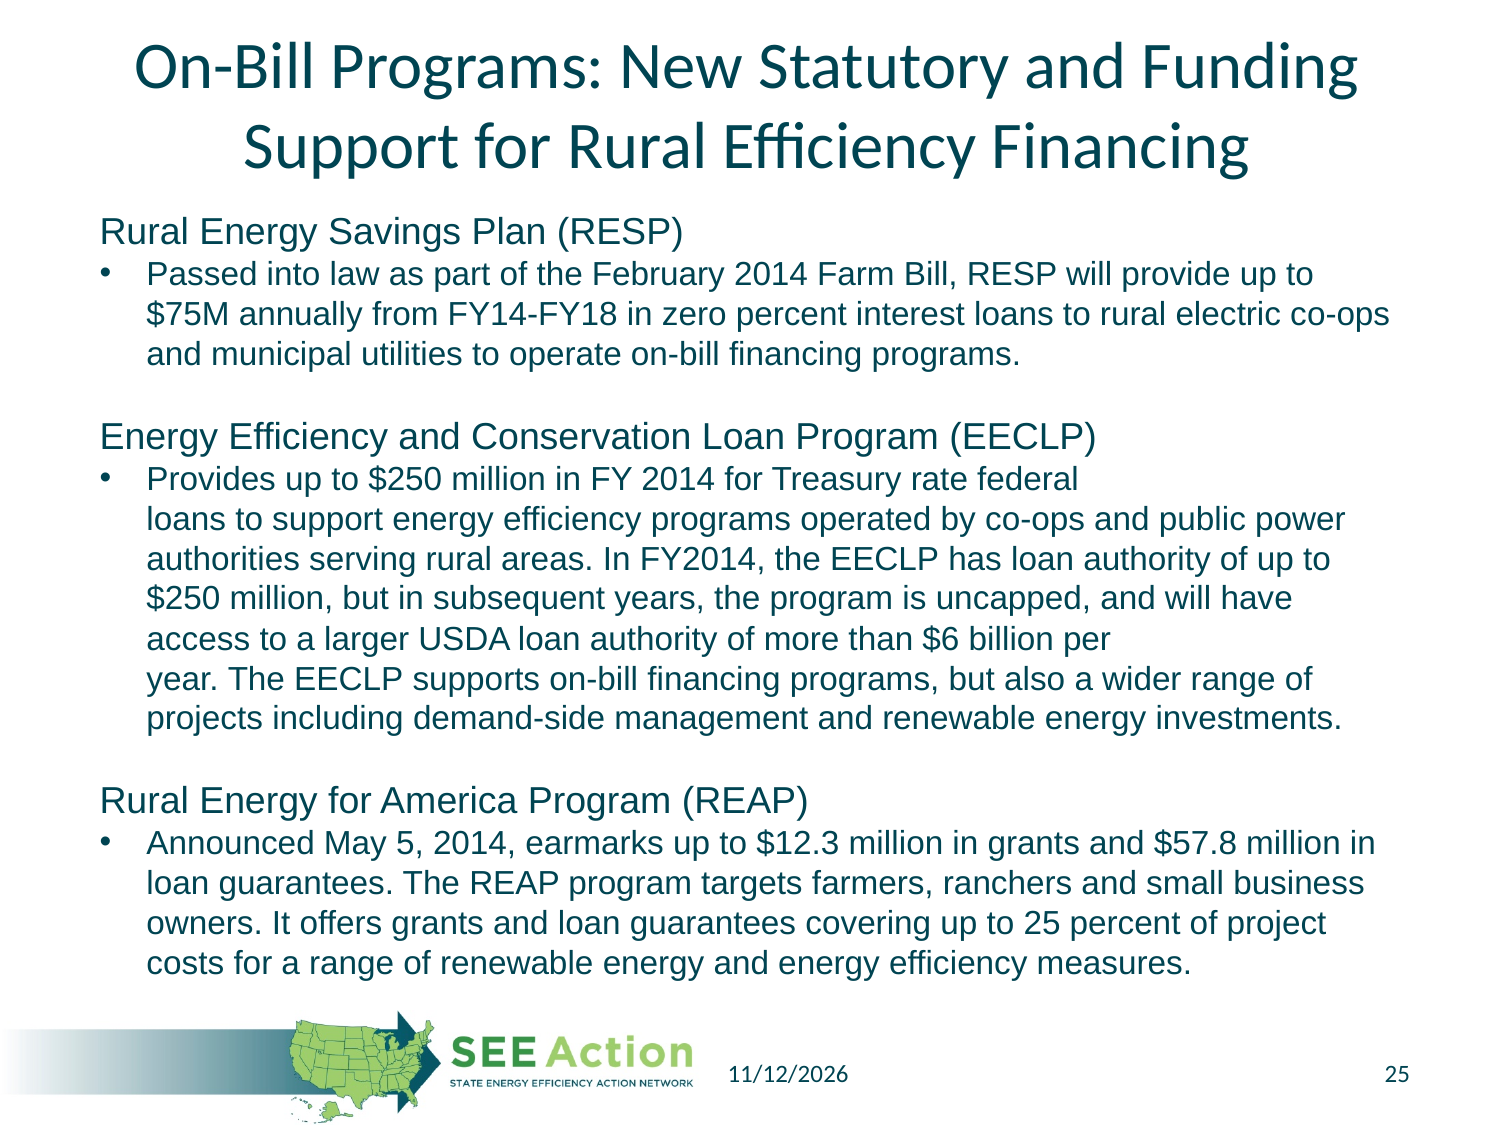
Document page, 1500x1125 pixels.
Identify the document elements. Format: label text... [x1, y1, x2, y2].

slide_number 24 [1074, 1042, 1425, 1103]
picture [0, 1010, 713, 1125]
text_box Rural Energy Savings Plan (RESP) Passed into law as part of the February 2014 Farm Bill, RESP will provide up to $75M annually from FY14-FY18 in zero percent interest loans to rural electric co-ops and municipal utilities to operate on-bill financing programs. Energy Efficiency and Conservation Loan Program (EECLP) Provides up to $250 million in FY 2014 for Treasury rate federal loans to support energy efficiency programs operated by co-ops and public power authorities serving rural areas. In FY2014, the EECLP has loan authority of up to $250 million, but in subsequent years, the program is uncapped, and will have access to a larger USDA loan authority of more than $6 billion per year. The EECLP supports on-bill financing programs, but also a wider range of projects including demand-side management and renewable energy investments. Rural Energy for America Program (REAP) Announced May 5, 2014, earmarks up to $12.3 million in grants and $57.8 million in loan guarantees. The REAP program targets farmers, ranchers and small business owners. It offers grants and loan guarantees covering up to 25 percent of project costs for a range of renewable energy and energy efficiency measures. [84, 199, 1410, 989]
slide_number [712, 1042, 1063, 1103]
title On-Bill Programs: New Statutory and Funding Support for Rural Efficiency Financing [71, 8, 1423, 197]
